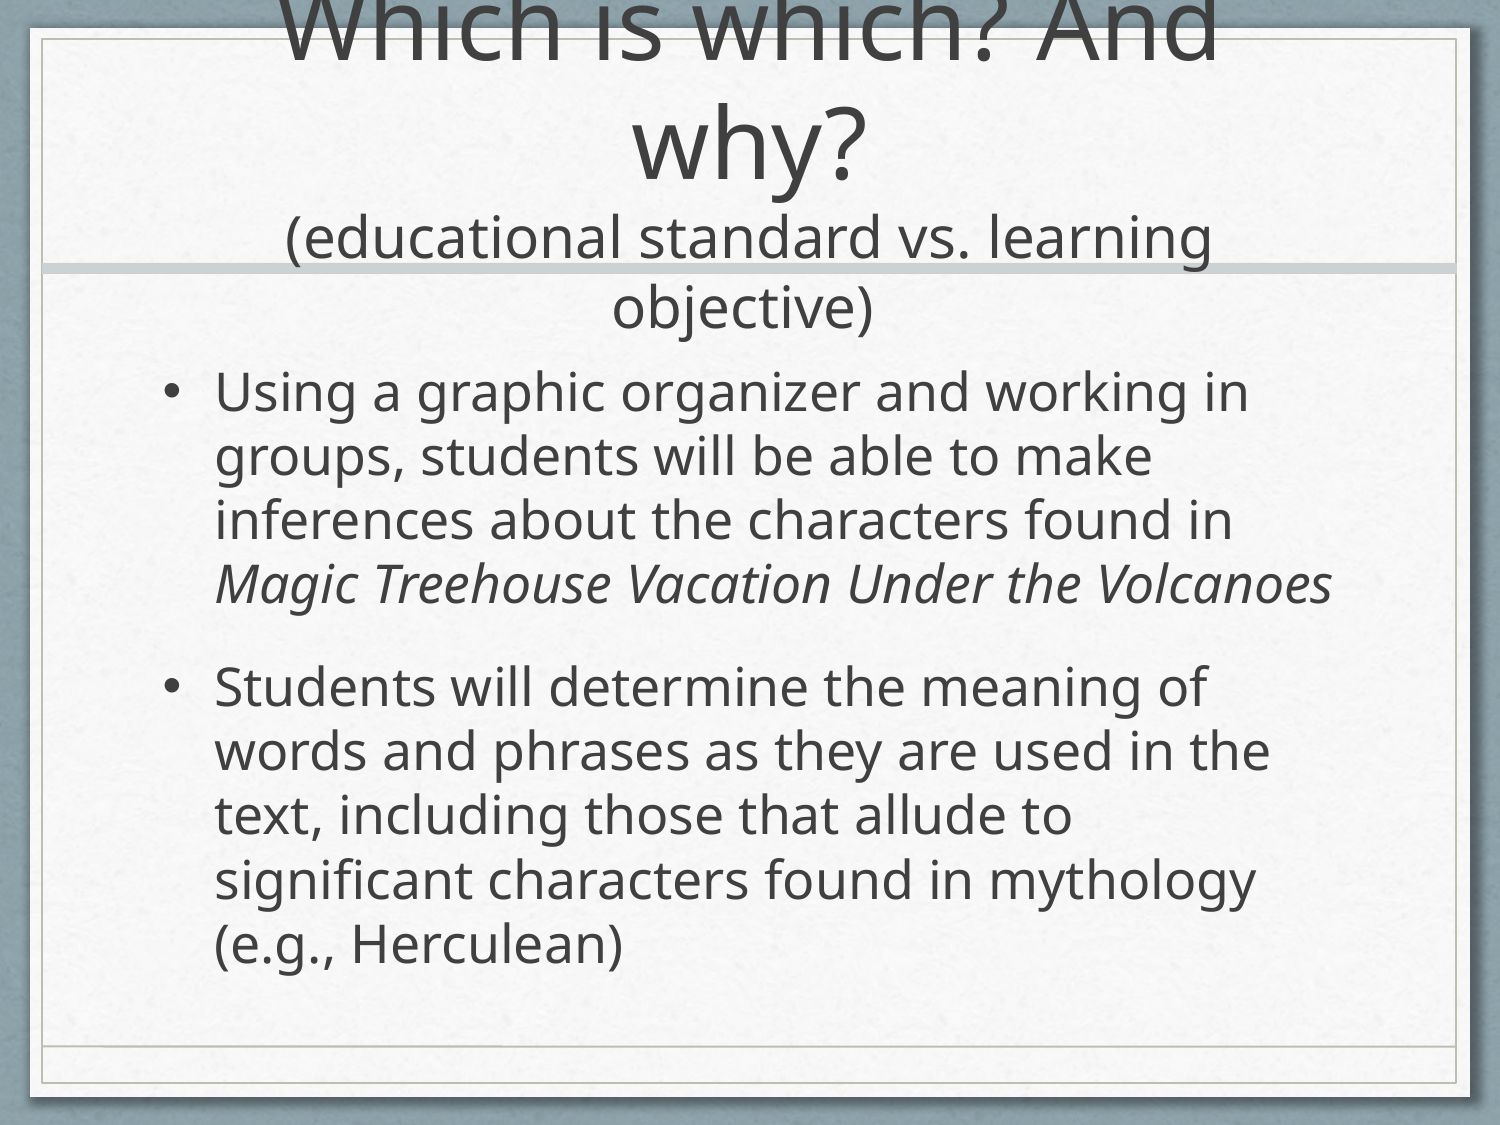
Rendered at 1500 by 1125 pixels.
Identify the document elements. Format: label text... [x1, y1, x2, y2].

title Which is which? And why? (educational standard vs. learning objective) [147, 40, 1353, 260]
list Using a graphic organizer and working in groups, students will be able to make inferences about the characters found in Magic Treehouse Vacation Under the Volcanoes Students will determine the meaning of words and phrases as they are used in the text, including those that allude to significant characters found in mythology (e.g., Herculean) [147, 350, 1353, 995]
picture [30, 28, 1470, 1097]
